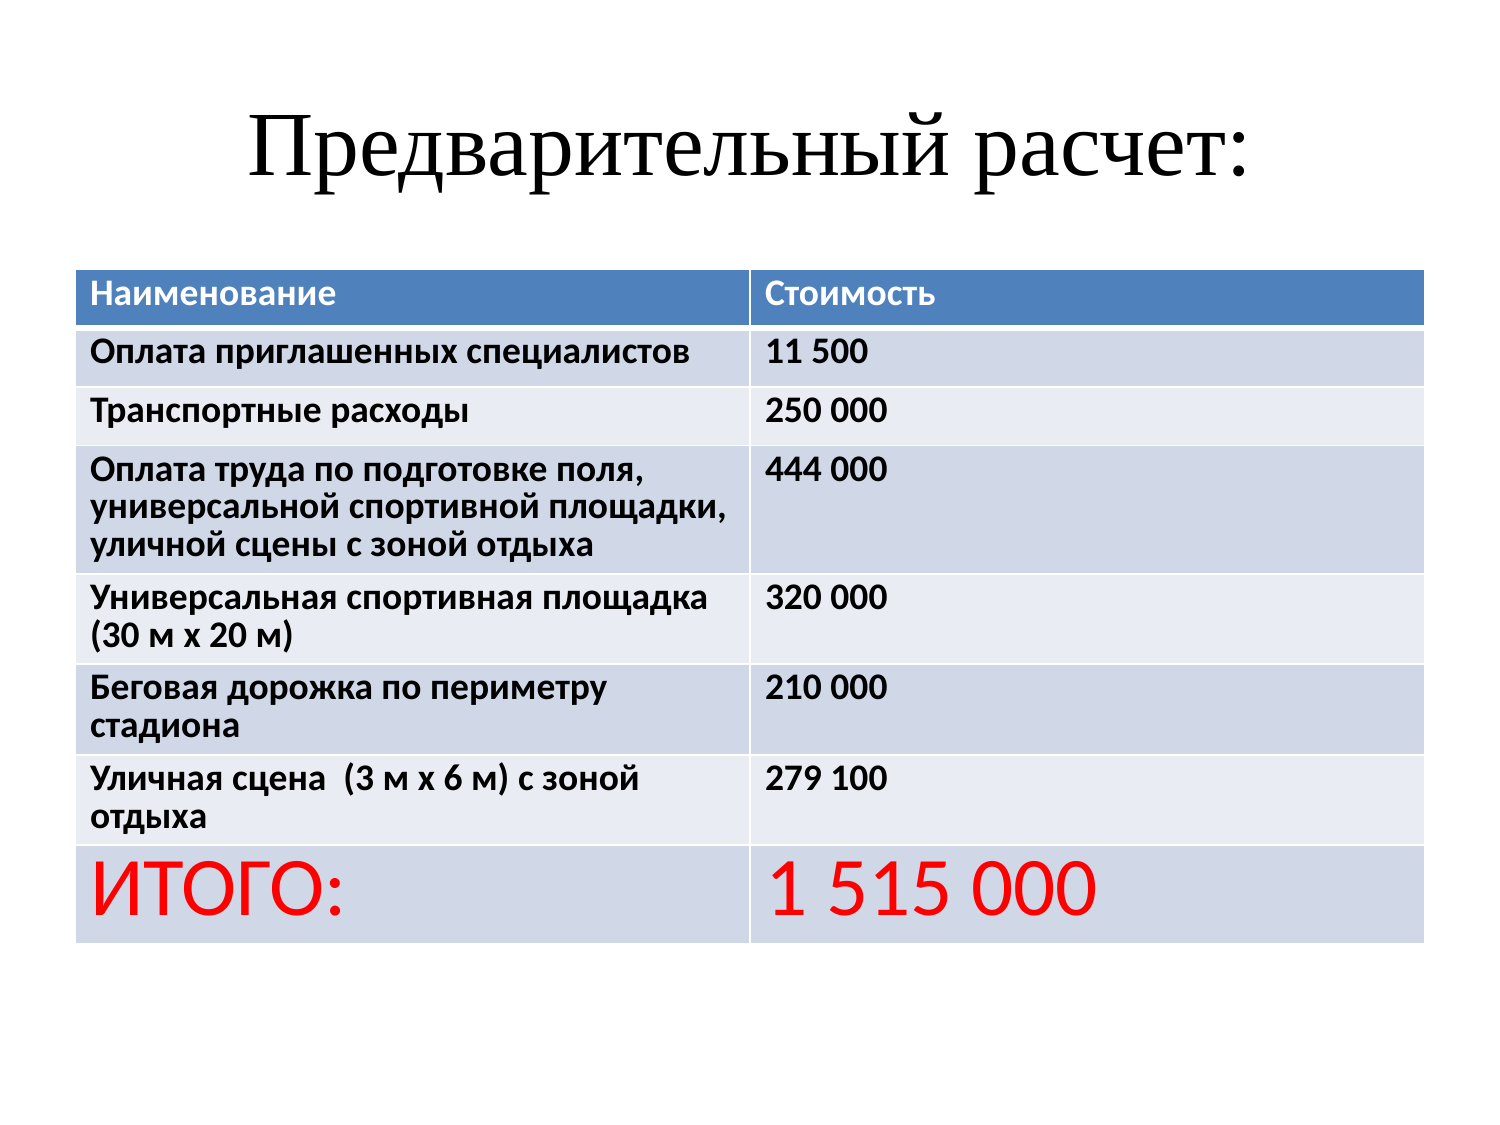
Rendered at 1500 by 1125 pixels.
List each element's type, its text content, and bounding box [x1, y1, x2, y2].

table_cell 11 500 [751, 331, 1424, 386]
table_cell Оплата труда по подготовке поля, универсальной спортивной площадки, уличной сцены с зоной отдыха [76, 446, 749, 573]
table_cell 444 000 [751, 446, 1424, 573]
table_cell ИТОГО: [76, 846, 749, 943]
table_cell Универсальная спортивная площадка (30 м x 20 м) [76, 575, 749, 663]
table_cell Транспортные расходы [76, 388, 749, 445]
table_cell 320 000 [751, 575, 1424, 663]
table_cell 210 000 [751, 665, 1424, 754]
table_header Наименование [76, 270, 749, 325]
table_cell 250 000 [751, 388, 1424, 445]
title Предварительный расчет: [75, 45, 1425, 233]
table_cell Уличная сцена (3 м х 6 м) с зоной отдыха [76, 756, 749, 844]
table_header Стоимость [751, 270, 1424, 325]
table_cell Оплата приглашенных специалистов [76, 331, 749, 386]
table_cell Беговая дорожка по периметру стадиона [76, 665, 749, 754]
table_cell 1 515 000 [751, 846, 1424, 943]
table_cell 279 100 [751, 756, 1424, 844]
